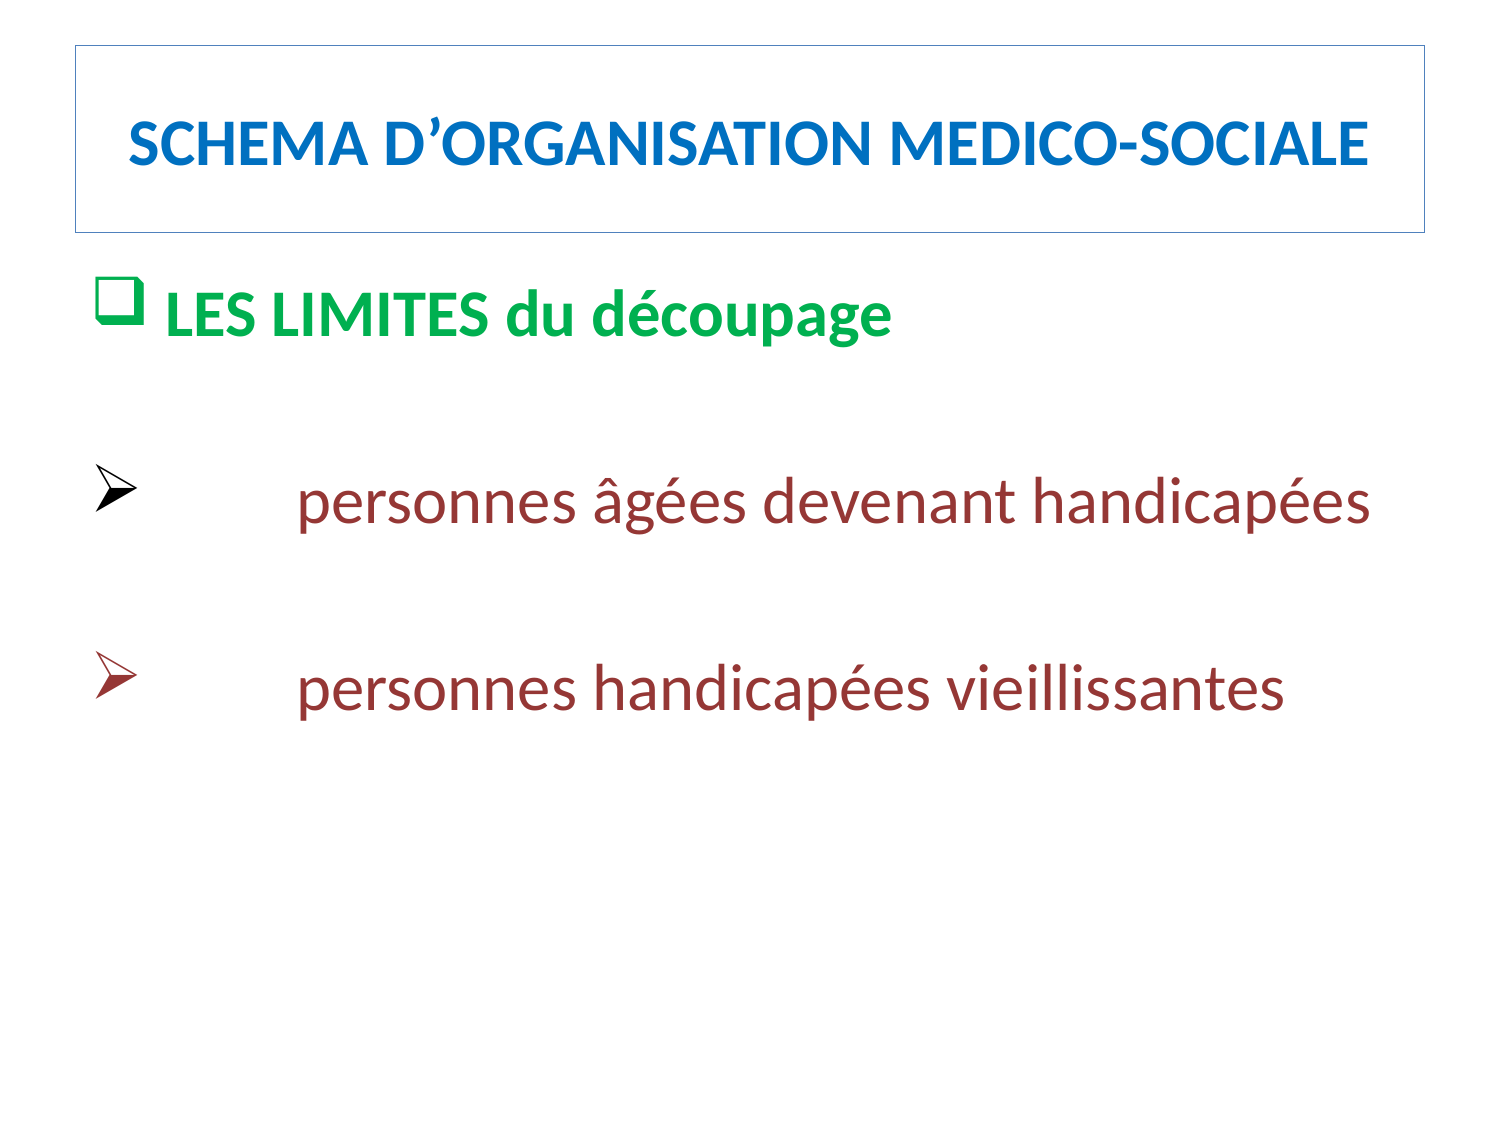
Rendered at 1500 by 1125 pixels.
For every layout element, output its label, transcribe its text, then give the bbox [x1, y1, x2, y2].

title SCHEMA D’ORGANISATION MEDICO-SOCIALE [75, 45, 1425, 233]
list LES LIMITES du découpage personnes âgées devenant handicapées personnes handicapées vieillissantes [75, 262, 1425, 1005]
